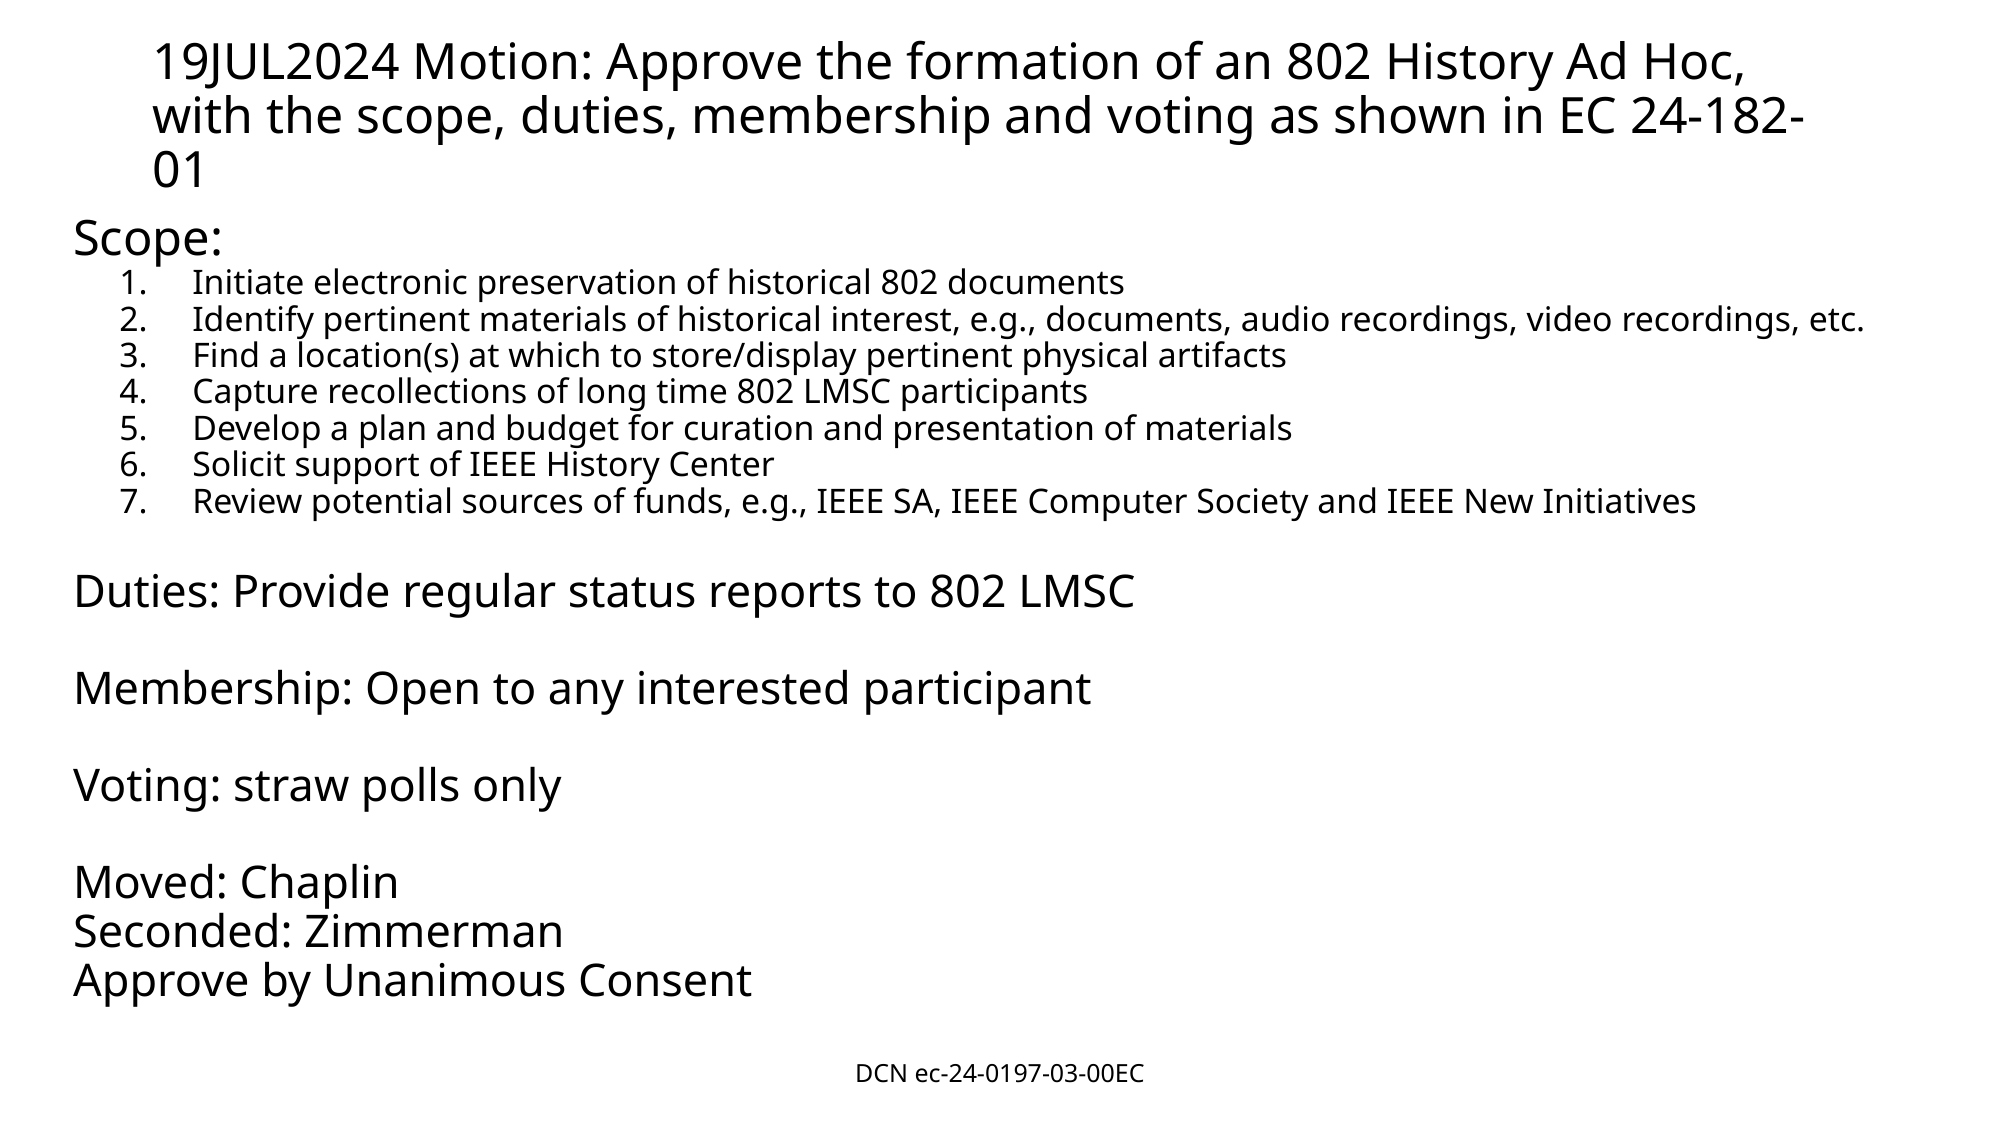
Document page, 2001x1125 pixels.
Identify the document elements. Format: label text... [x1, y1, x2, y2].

list Scope: Initiate electronic preservation of historical 802 documents Identify pertinent materials of historical interest, e.g., documents, audio recordings, video recordings, etc. Find a location(s) at which to store/display pertinent physical artifacts Capture recollections of long time 802 LMSC participants Develop a plan and budget for curation and presentation of materials Solicit support of IEEE History Center Review potential sources of funds, e.g., IEEE SA, IEEE Computer Society and IEEE New Initiatives Duties: Provide regular status reports to 802 LMSC Membership: Open to any interested participant Voting: straw polls only Moved: Chaplin Seconded: Zimmerman Approve by Unanimous Consent [58, 205, 1919, 1024]
title 19JUL2024 Motion: Approve the formation of an 802 History Ad Hoc, with the scope, duties, membership and voting as shown in EC 24-182-01 [137, 59, 1863, 175]
footer DCN ec-24-0197-03-00EC [662, 1042, 1338, 1103]
